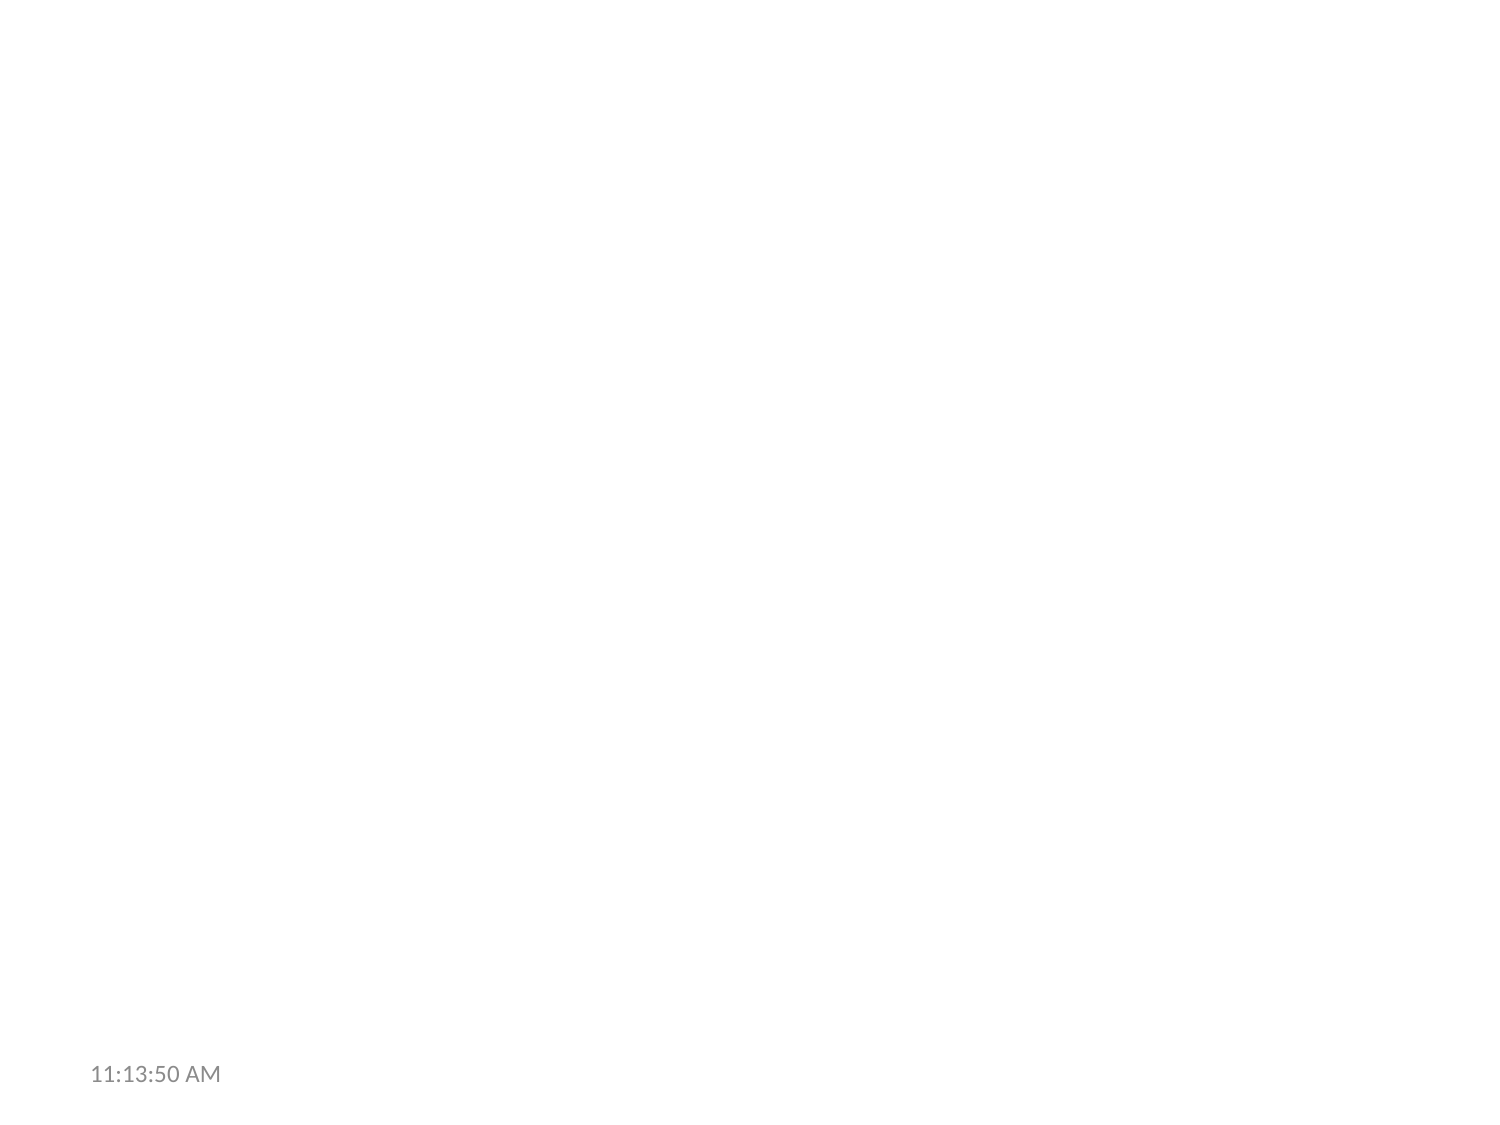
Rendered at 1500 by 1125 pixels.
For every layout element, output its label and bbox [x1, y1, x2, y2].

slide_number [75, 1042, 425, 1103]
